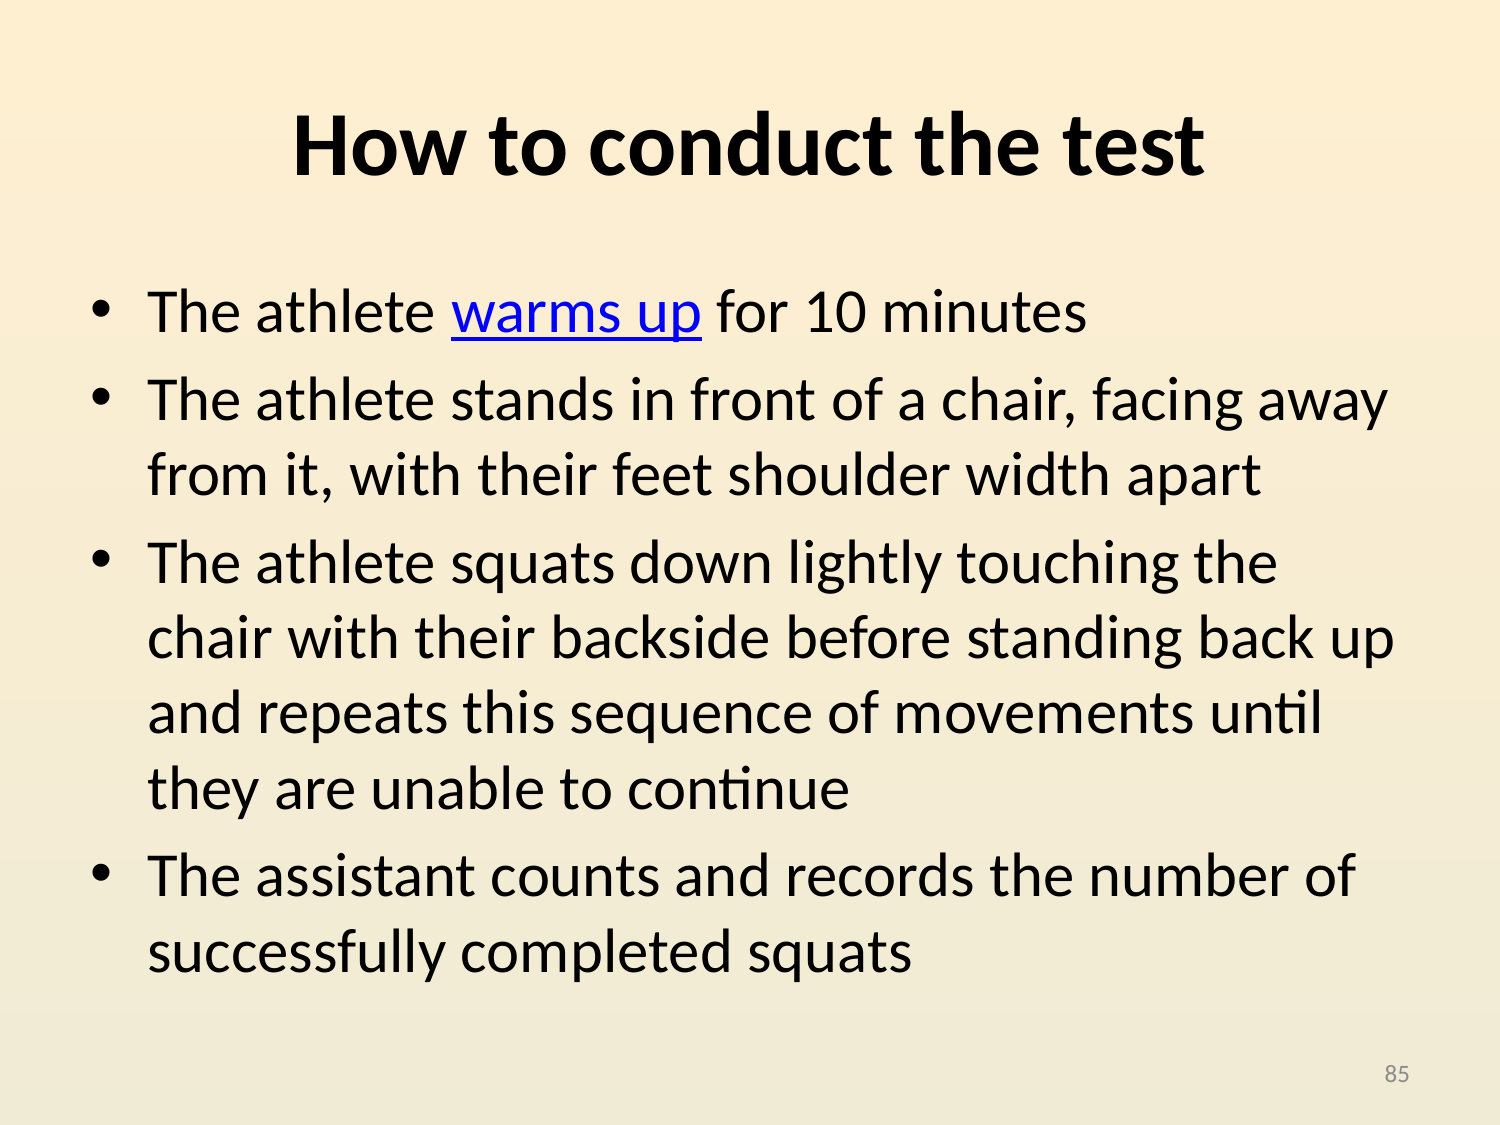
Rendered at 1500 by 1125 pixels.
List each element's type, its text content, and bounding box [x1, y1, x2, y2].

slide_number 85 [1074, 1042, 1425, 1103]
title How to conduct the test [75, 45, 1425, 233]
list The athlete warms up for 10 minutes The athlete stands in front of a chair, facing away from it, with their feet shoulder width apart The athlete squats down lightly touching the chair with their backside before standing back up and repeats this sequence of movements until they are unable to continue The assistant counts and records the number of successfully completed squats [75, 262, 1425, 1005]
